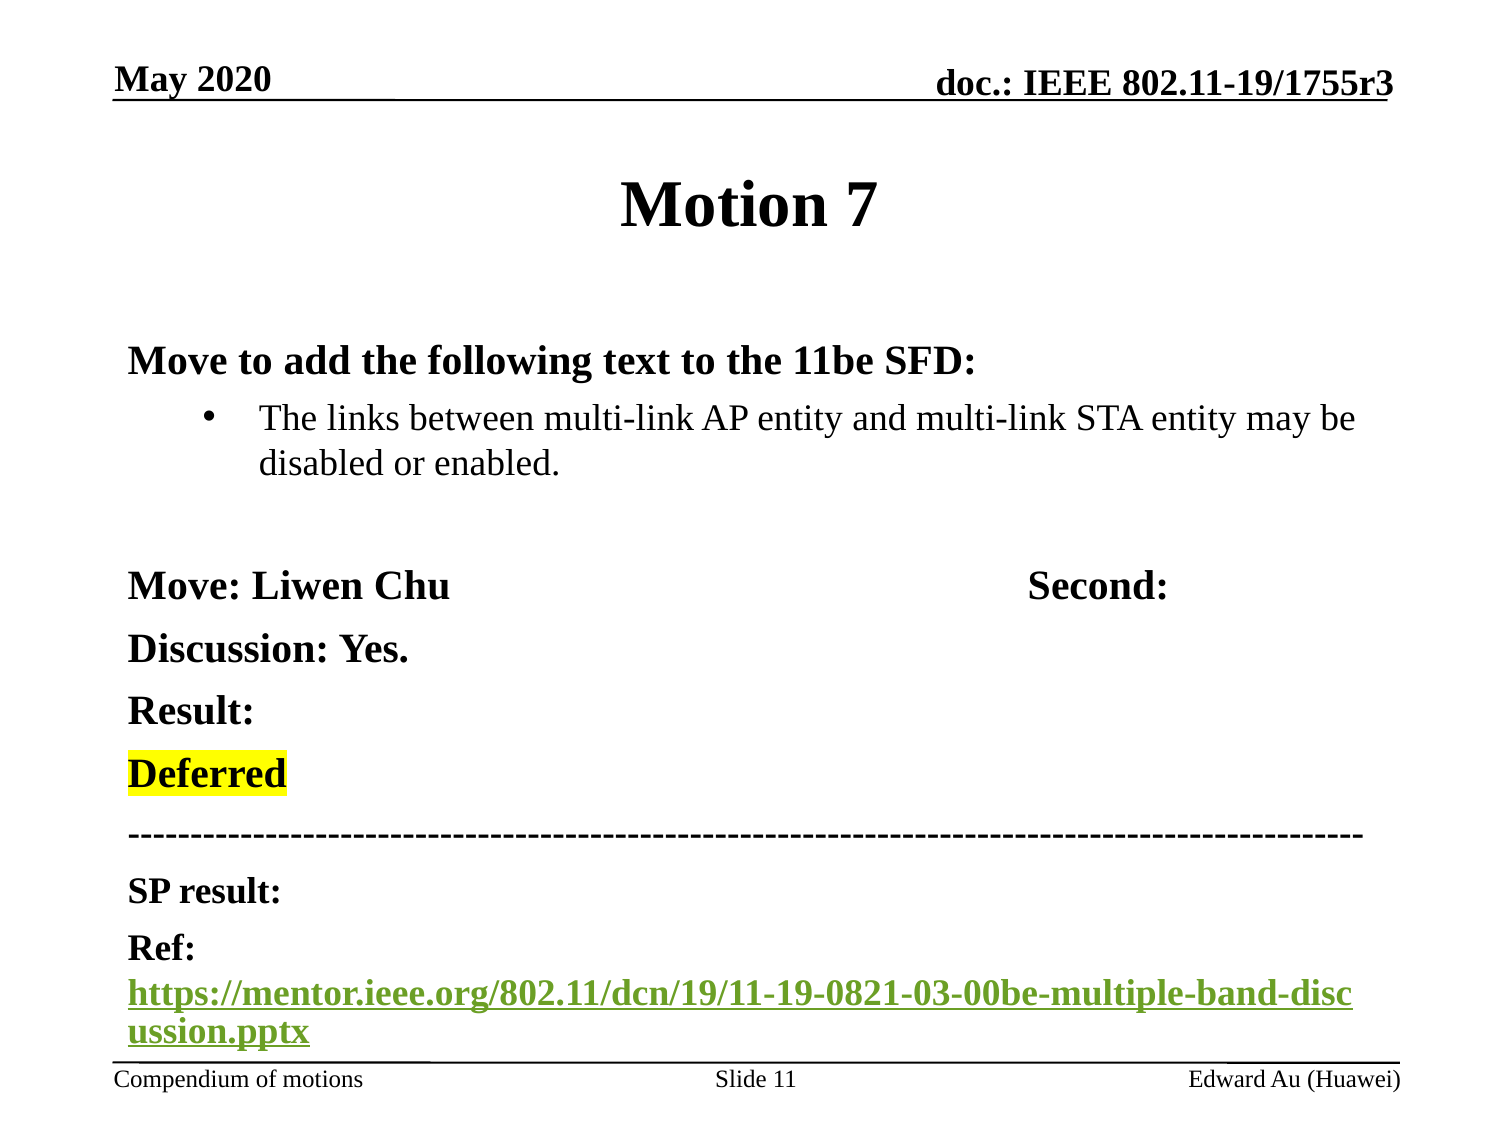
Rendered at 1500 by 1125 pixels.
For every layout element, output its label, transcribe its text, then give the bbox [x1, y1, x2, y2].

title Motion 7 [112, 112, 1388, 288]
footer Edward Au (Huawei) [878, 1061, 1402, 1093]
slide_number Slide 11 [712, 1061, 800, 1123]
list Move to add the following text to the 11be SFD: The links between multi-link AP entity and multi-link STA entity may be disabled or enabled. Move: Liwen Chu Second: Discussion: Yes. Result: Deferred --------------------------------------------------------------------------------------------------- SP result: Ref: https://mentor.ieee.org/802.11/dcn/19/11-19-0821-03-00be-multiple-band-discussion.pptx [112, 324, 1388, 1063]
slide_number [114, 54, 423, 100]
